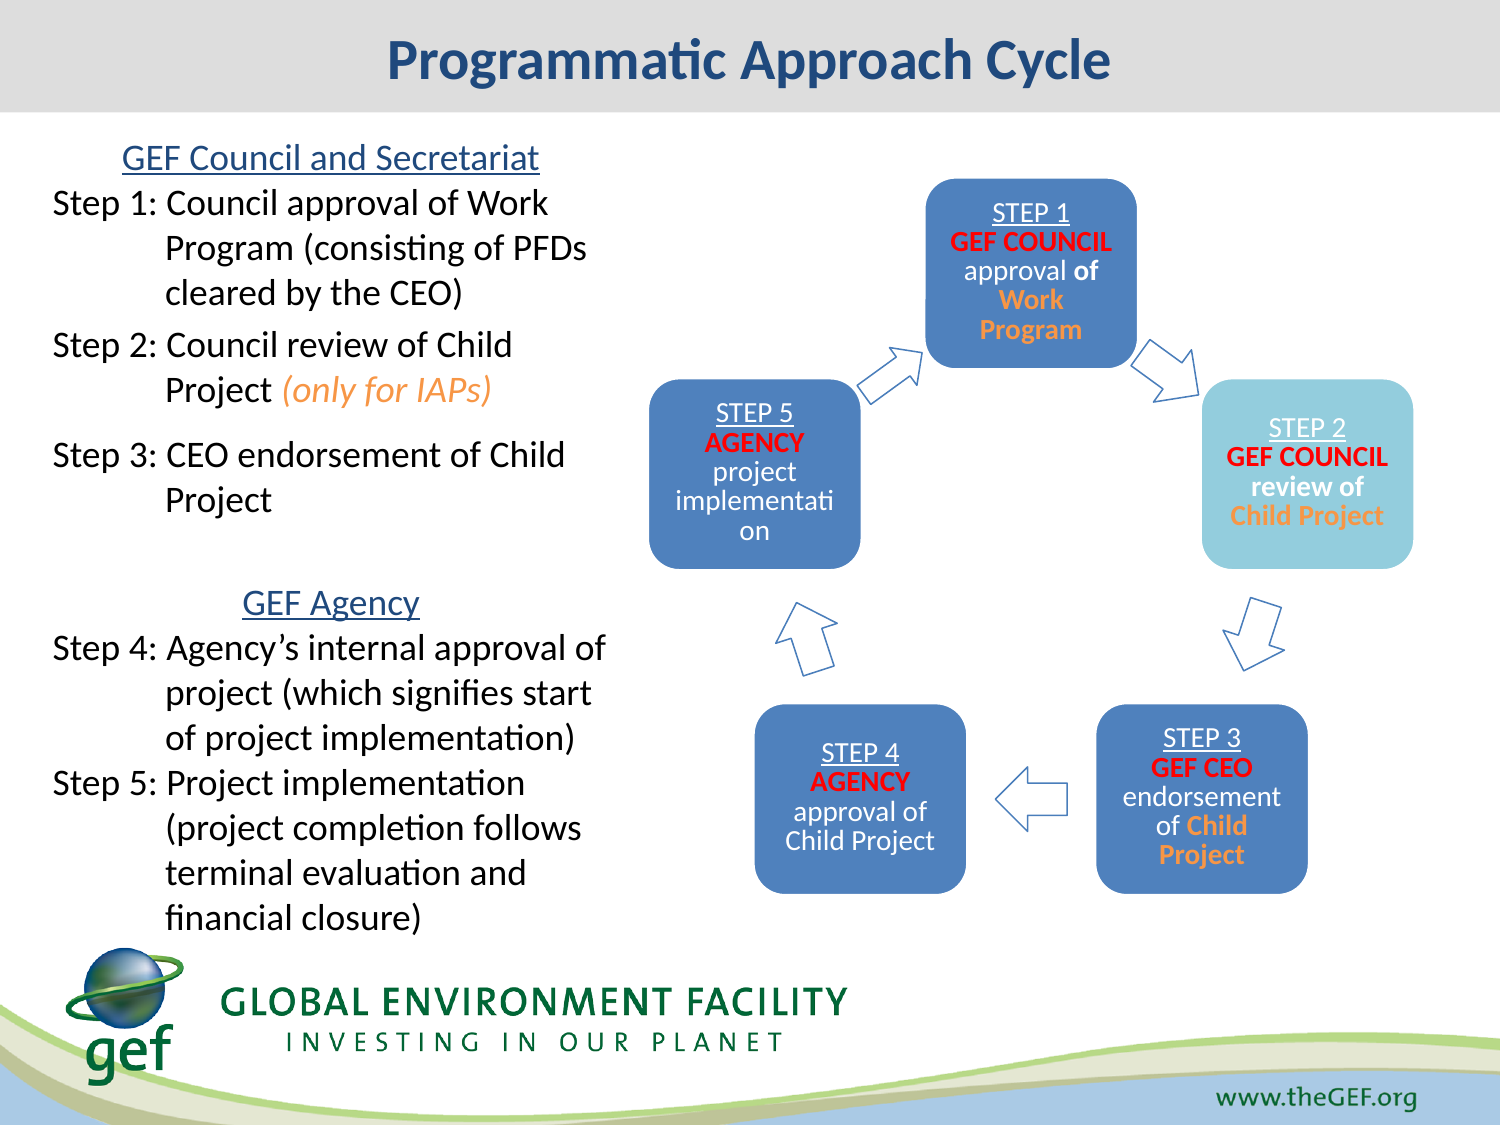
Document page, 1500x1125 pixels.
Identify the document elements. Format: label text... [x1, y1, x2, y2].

list GEF Council and Secretariat Step 1: Council approval of Work Program (consisting of PFDs cleared by the CEO) Step 2: Council review of Child Project (only for IAPs) Step 3: CEO endorsement of Child Project GEF Agency Step 4: Agency’s internal approval of project (which signifies start of project implementation) Step 5: Project implementation (project completion follows terminal evaluation and financial closure) [37, 124, 626, 951]
picture [0, 920, 1500, 1125]
text_box Programmatic Approach Cycle [0, 0, 1500, 113]
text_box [599, 176, 1463, 952]
